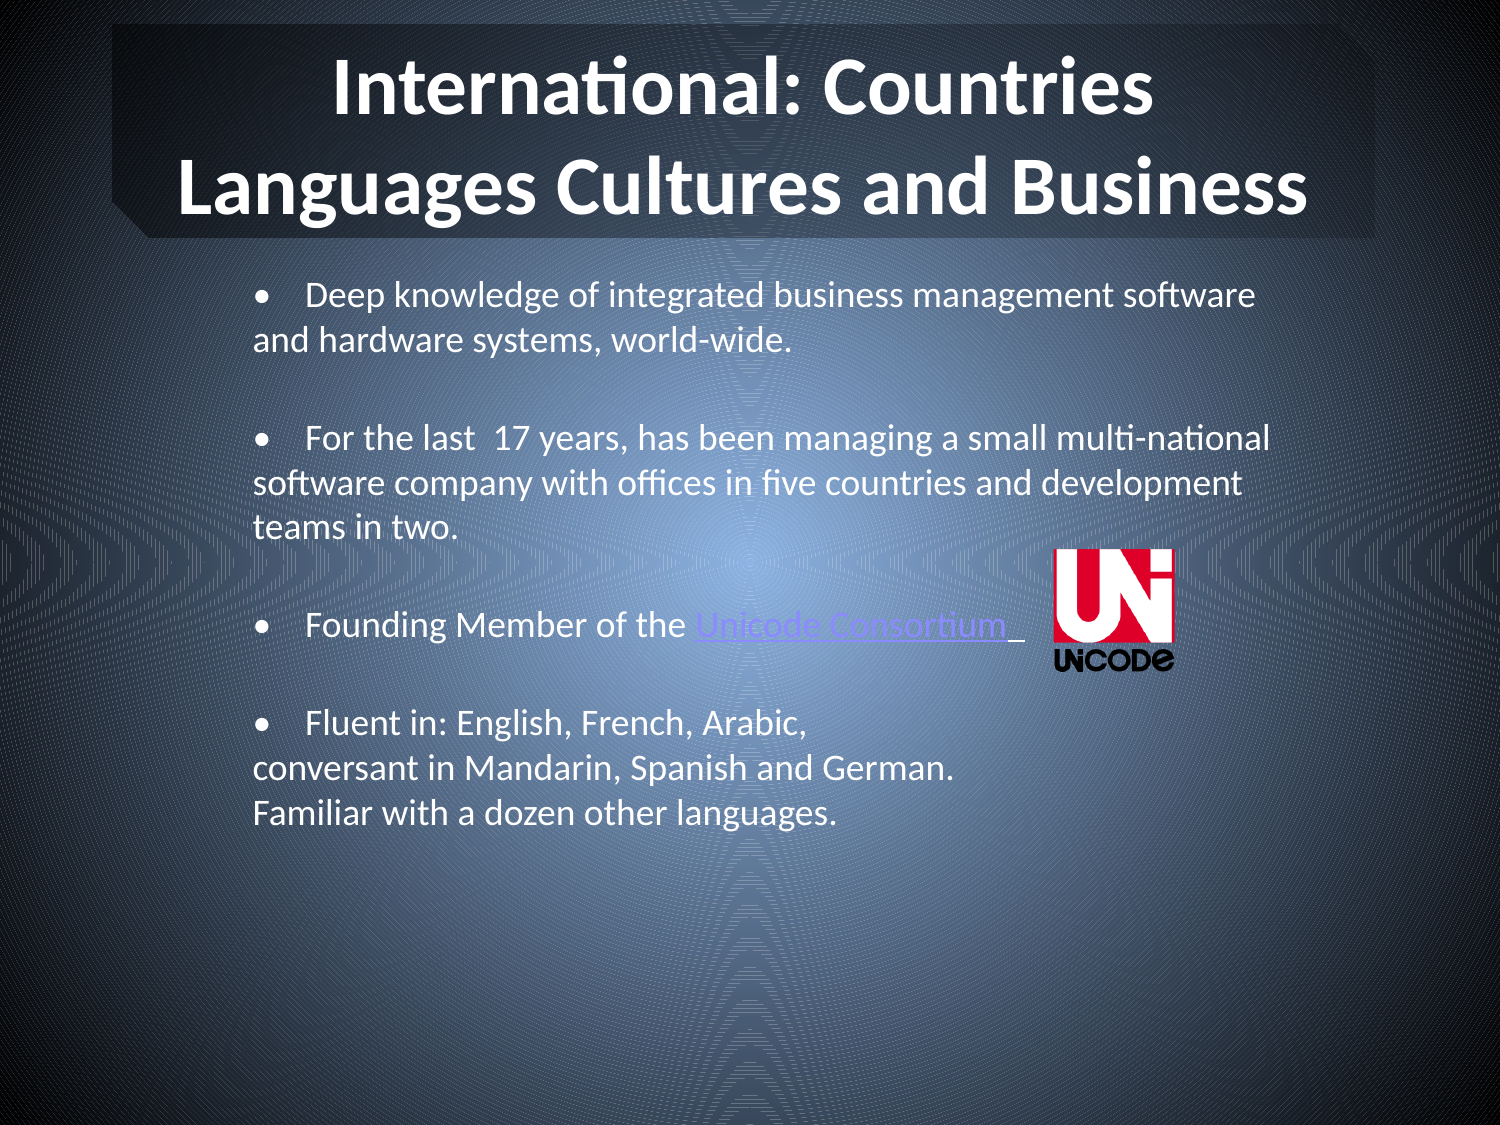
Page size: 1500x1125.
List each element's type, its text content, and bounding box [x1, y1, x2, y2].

subtitle • Deep knowledge of integrated business management software and hardware systems, world-wide. • For the last 17 years, has been managing a small multi-national software company with offices in five countries and development teams in two. • Founding Member of the Unicode Consortium • Fluent in: English, French, Arabic, conversant in Mandarin, Spanish and German. Familiar with a dozen other languages. [237, 262, 1288, 813]
picture [1052, 549, 1176, 673]
text_box International: Countries Languages Cultures and Business [110, 22, 1378, 240]
